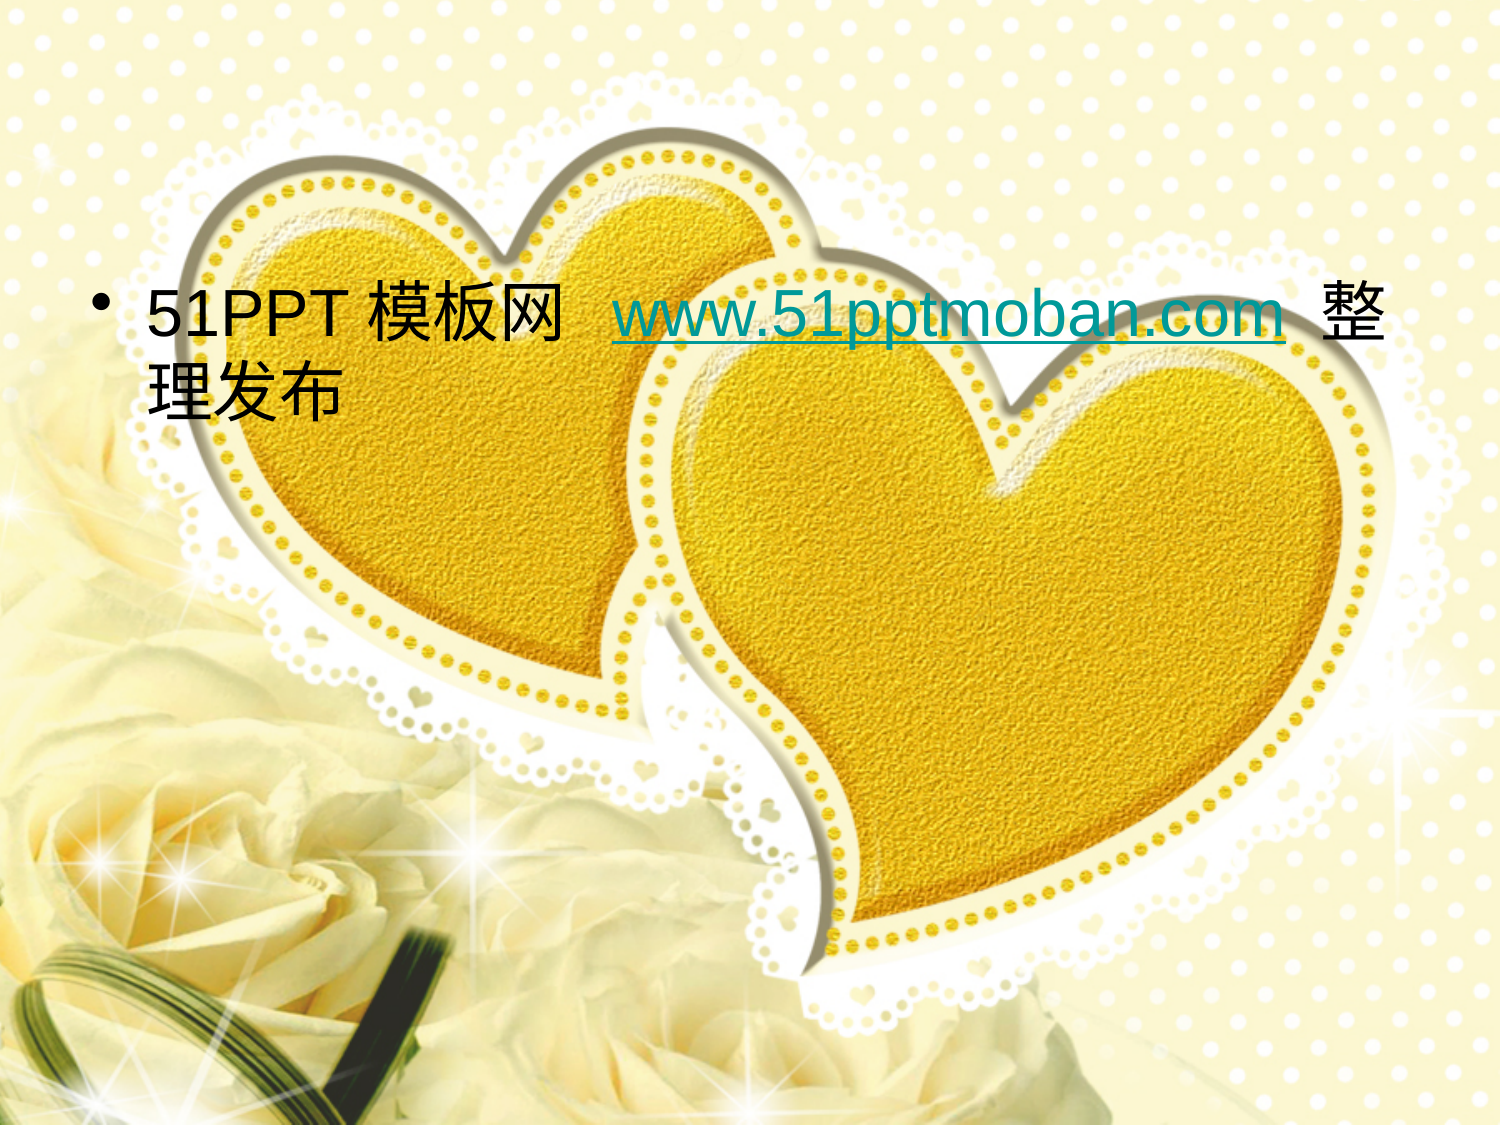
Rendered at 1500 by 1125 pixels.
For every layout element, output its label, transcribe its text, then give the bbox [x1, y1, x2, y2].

list 51PPT模板网 www.51pptmoban.com 整理发布 [74, 262, 1426, 1006]
picture [0, 0, 1500, 1125]
